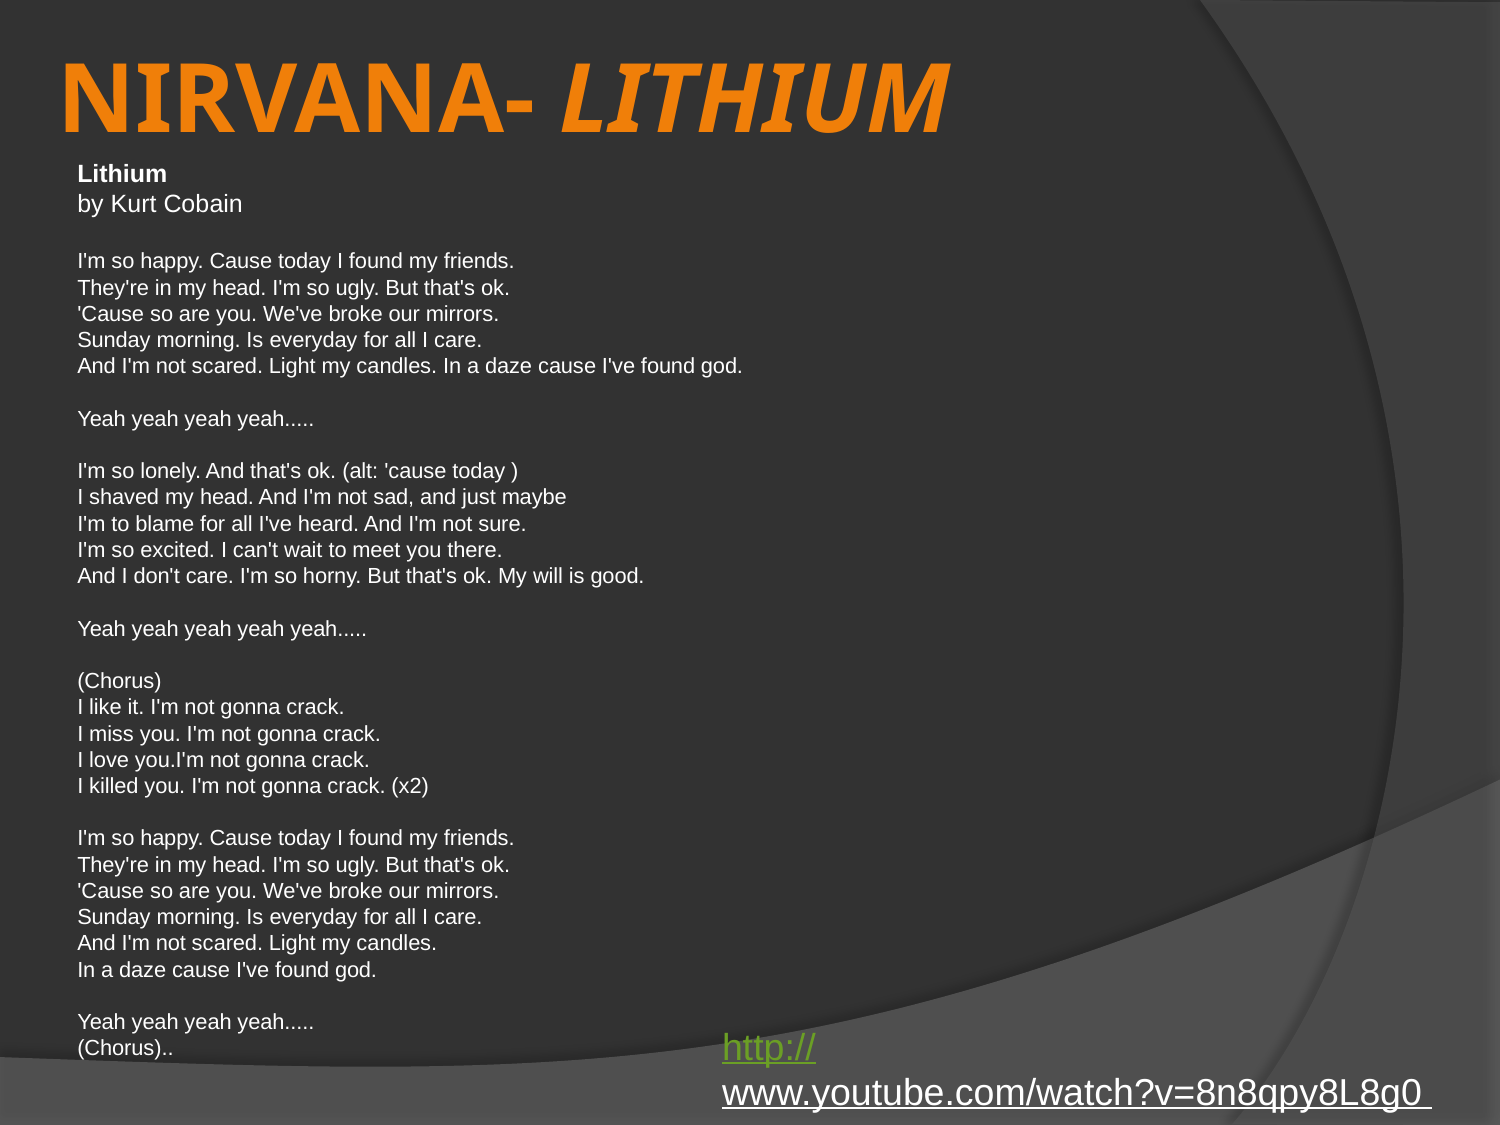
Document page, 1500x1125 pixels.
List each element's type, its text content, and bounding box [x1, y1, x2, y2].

text_box Lithium by Kurt Cobain I'm so happy. Cause today I found my friends. They're in my head. I'm so ugly. But that's ok. 'Cause so are you. We've broke our mirrors. Sunday morning. Is everyday for all I care. And I'm not scared. Light my candles. In a daze cause I've found god. Yeah yeah yeah yeah..... I'm so lonely. And that's ok. (alt: 'cause today ) I shaved my head. And I'm not sad, and just maybe I'm to blame for all I've heard. And I'm not sure. I'm so excited. I can't wait to meet you there. And I don't care. I'm so horny. But that's ok. My will is good. Yeah yeah yeah yeah yeah..... (Chorus) I like it. I'm not gonna crack. I miss you. I'm not gonna crack. I love you.I'm not gonna crack. I killed you. I'm not gonna crack. (x2) I'm so happy. Cause today I found my friends. They're in my head. I'm so ugly. But that's ok. 'Cause so are you. We've broke our mirrors. Sunday morning. Is everyday for all I care. And I'm not scared. Light my candles. In a daze cause I've found god. Yeah yeah yeah yeah..... (Chorus).. [62, 149, 1288, 1125]
text_box http://www.youtube.com/watch?v=8n8qpy8L8g0 [707, 1015, 1495, 1120]
title Nirvana- Lithium [50, 0, 1400, 188]
